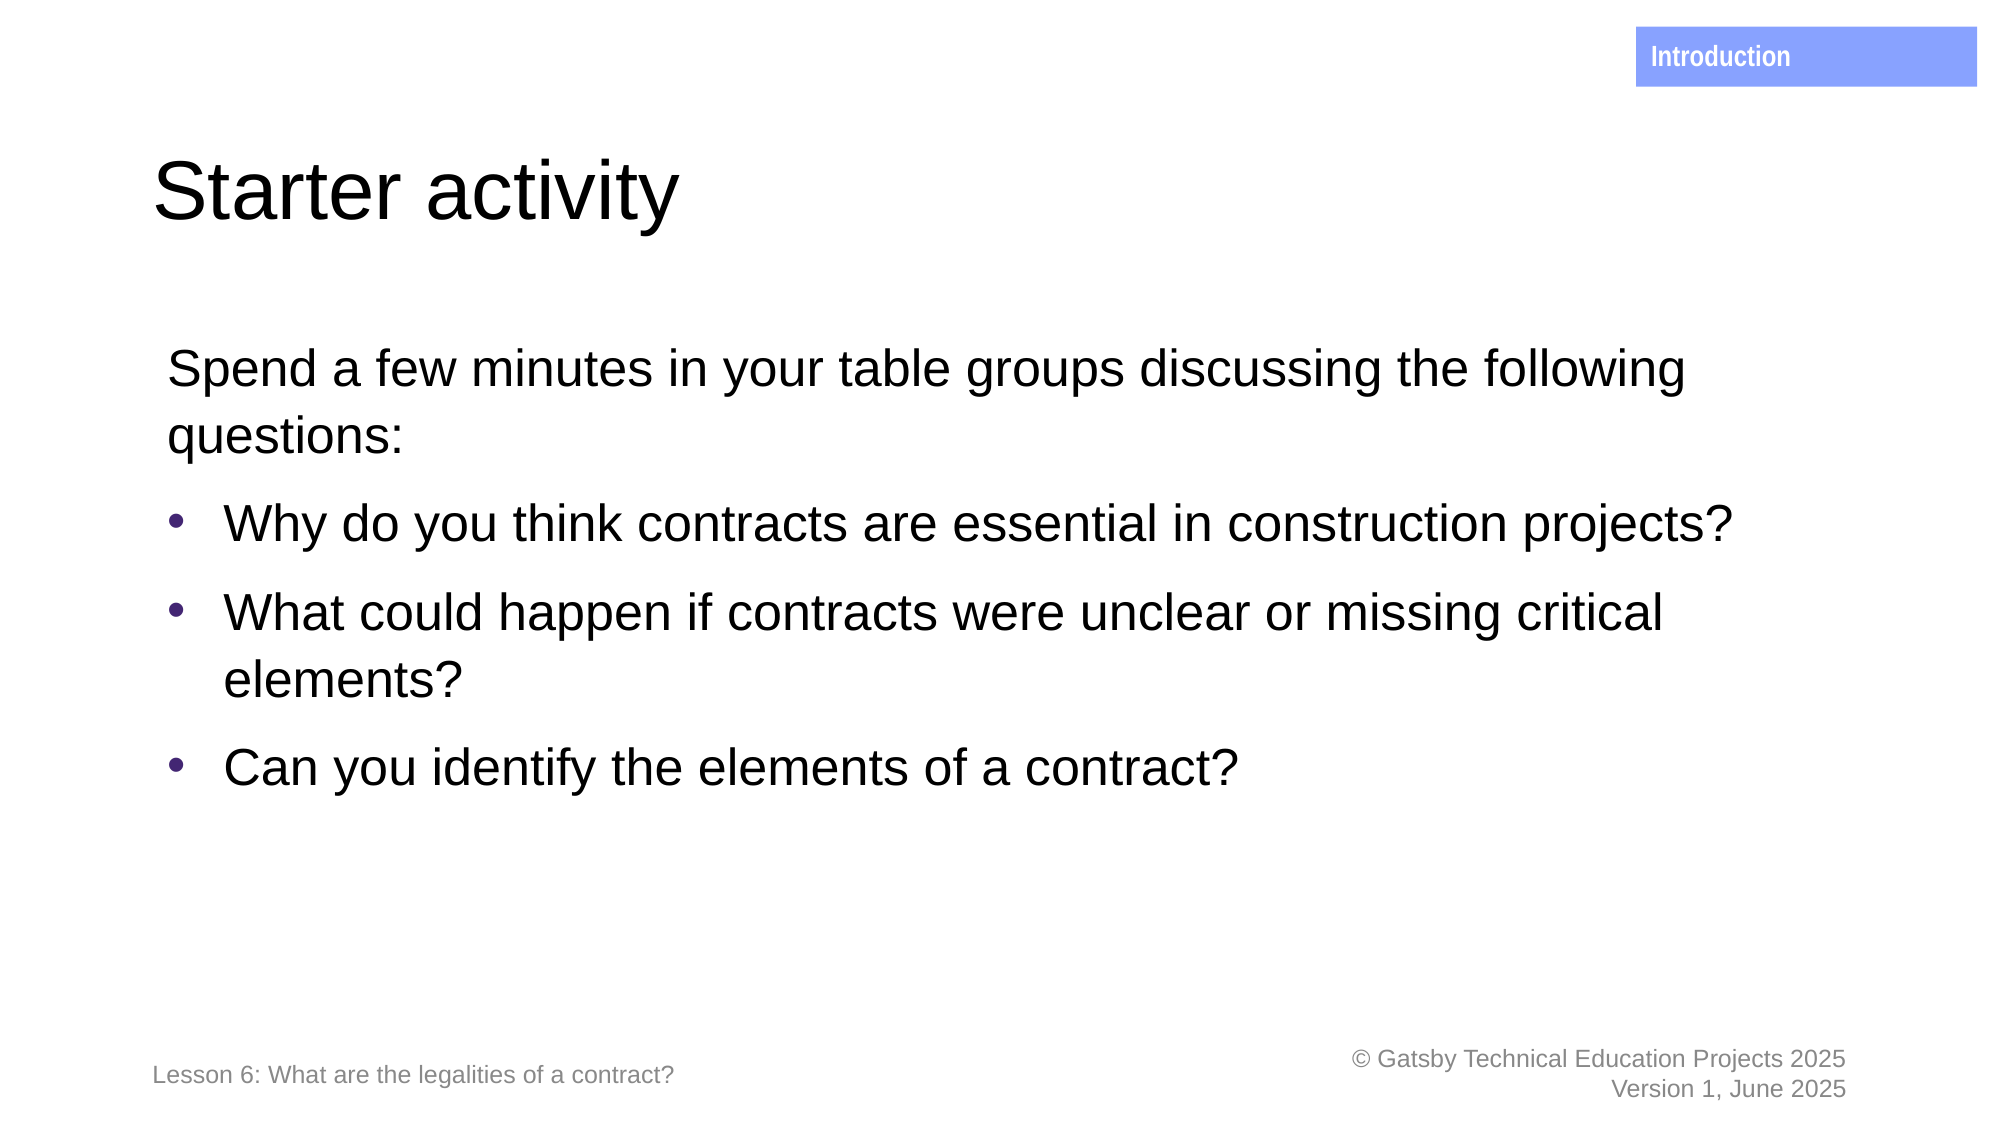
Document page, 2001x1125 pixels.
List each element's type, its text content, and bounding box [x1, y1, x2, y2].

title Starter activity [137, 84, 1863, 297]
list Lesson 6: What are the legalities of a contract? [137, 1042, 829, 1103]
list Spend a few minutes in your table groups discussing the following questions: Why do you think contracts are essential in construction projects? What could happen if contracts were unclear or missing critical elements? Can you identify the elements of a contract? [135, 297, 1865, 1016]
list Introduction [1636, 26, 1978, 87]
